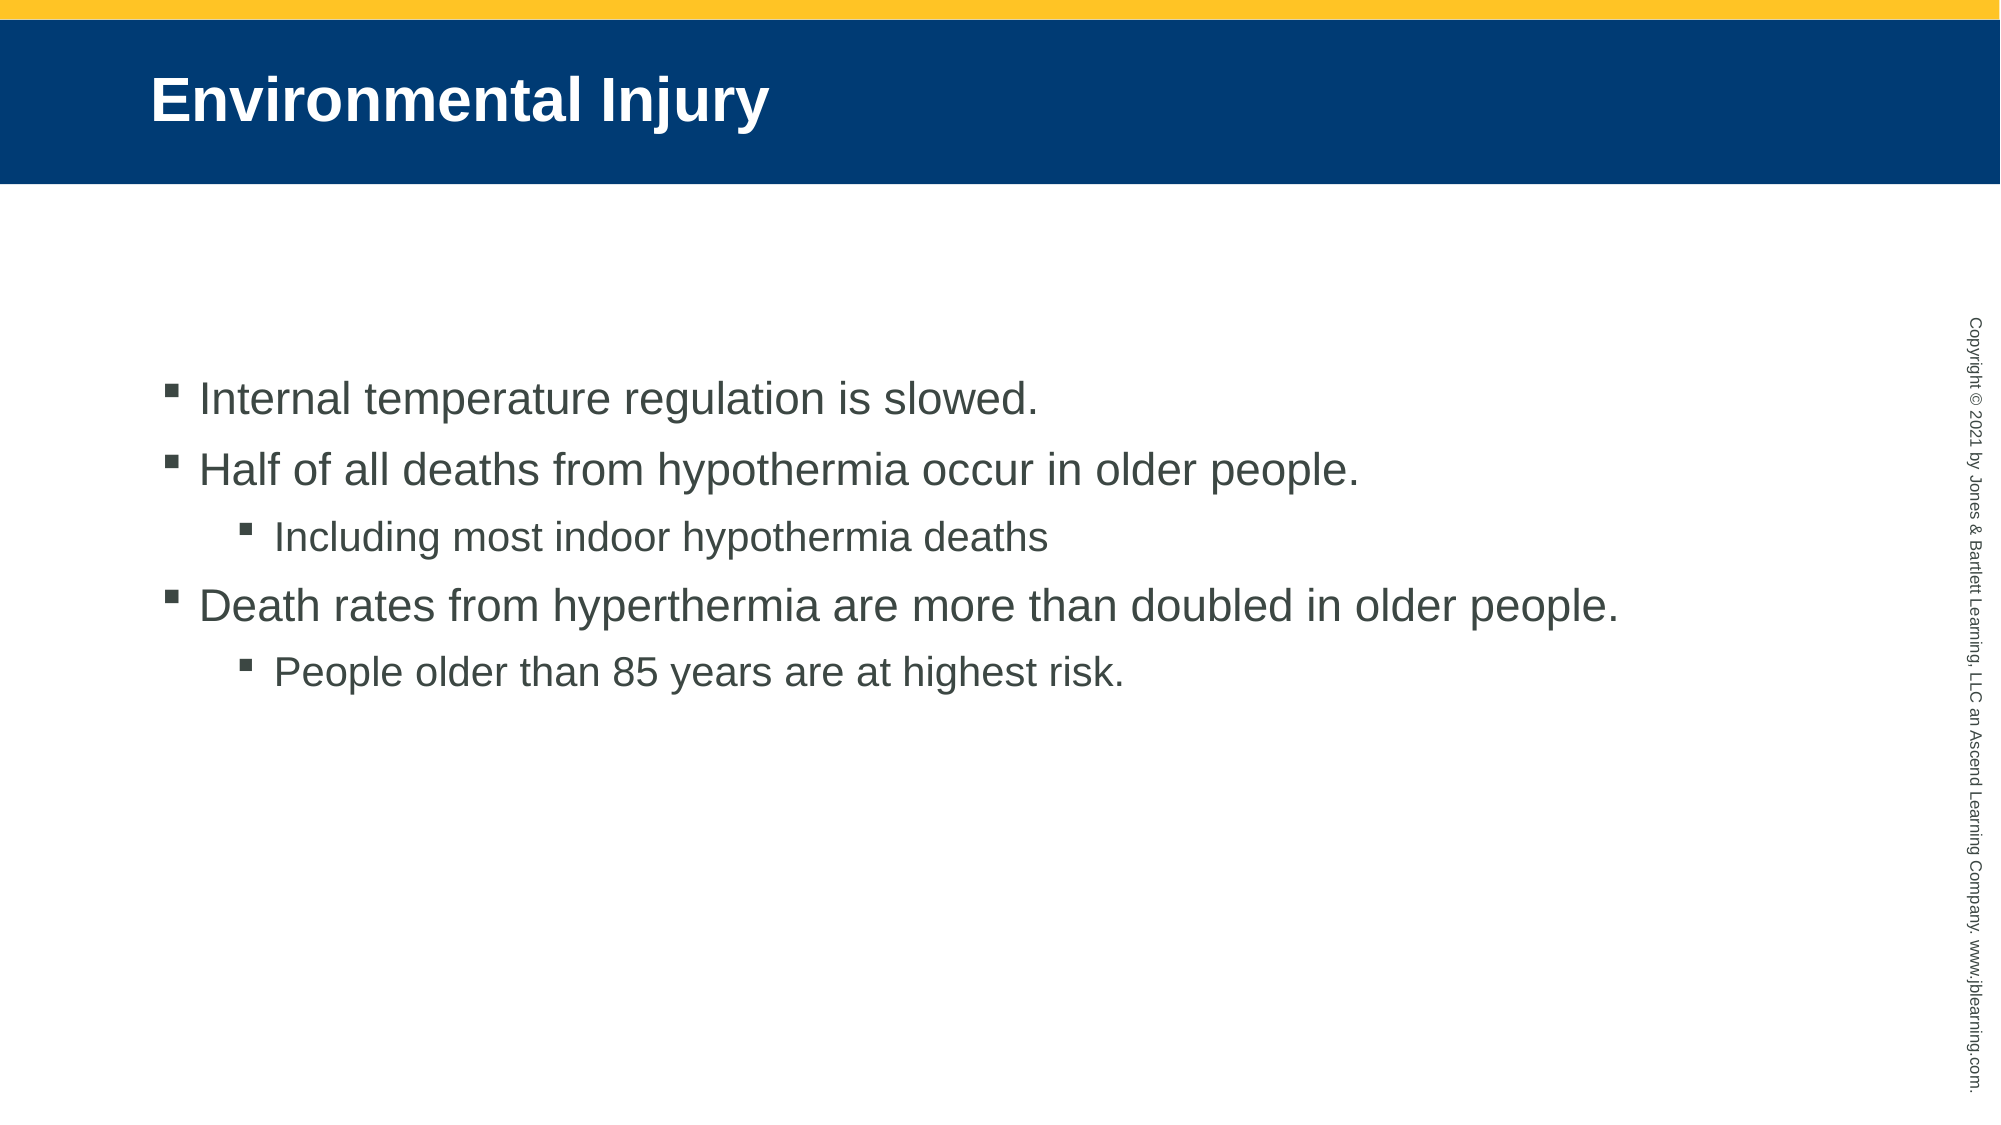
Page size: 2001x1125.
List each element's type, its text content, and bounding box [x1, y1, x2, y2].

title Environmental Injury [0, 19, 2000, 185]
list Internal temperature regulation is slowed. Half of all deaths from hypothermia occur in older people. Including most indoor hypothermia deaths Death rates from hyperthermia are more than doubled in older people. People older than 85 years are at highest risk. [146, 361, 1859, 1016]
